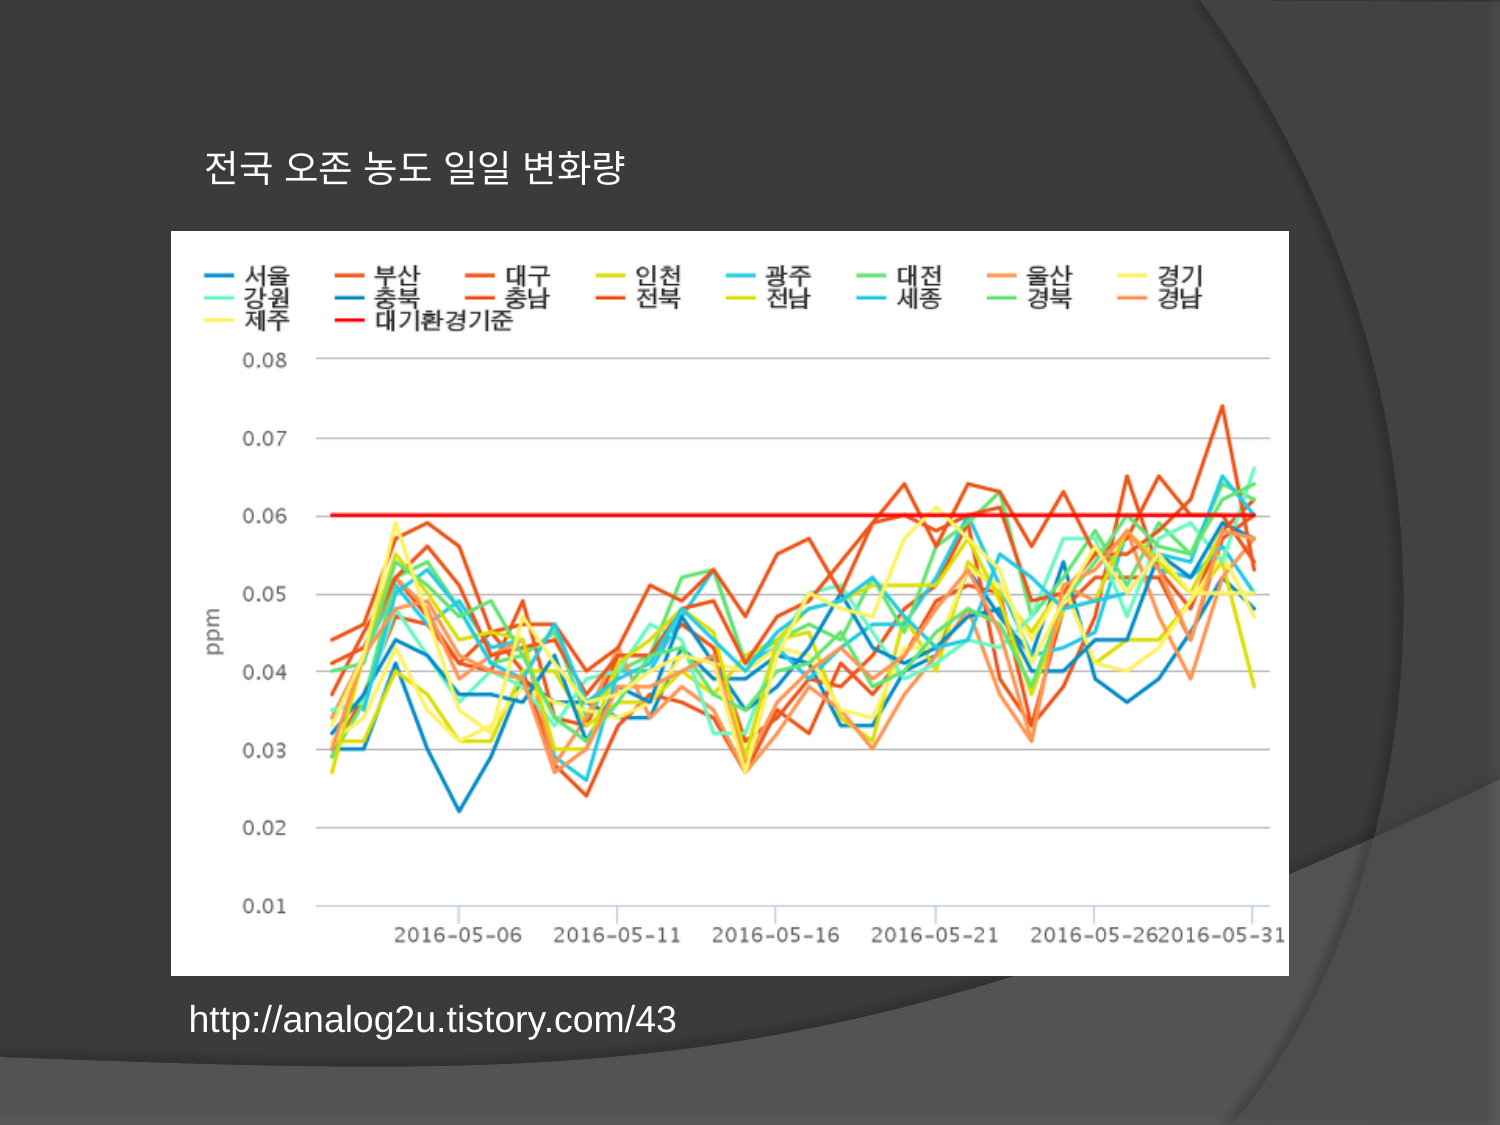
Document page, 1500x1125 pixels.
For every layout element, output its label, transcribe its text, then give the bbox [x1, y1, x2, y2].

picture [170, 231, 1289, 976]
text_box 전국 오존 농도 일일 변화량 [190, 137, 642, 197]
text_box http://analog2u.tistory.com/43 [173, 987, 693, 1048]
